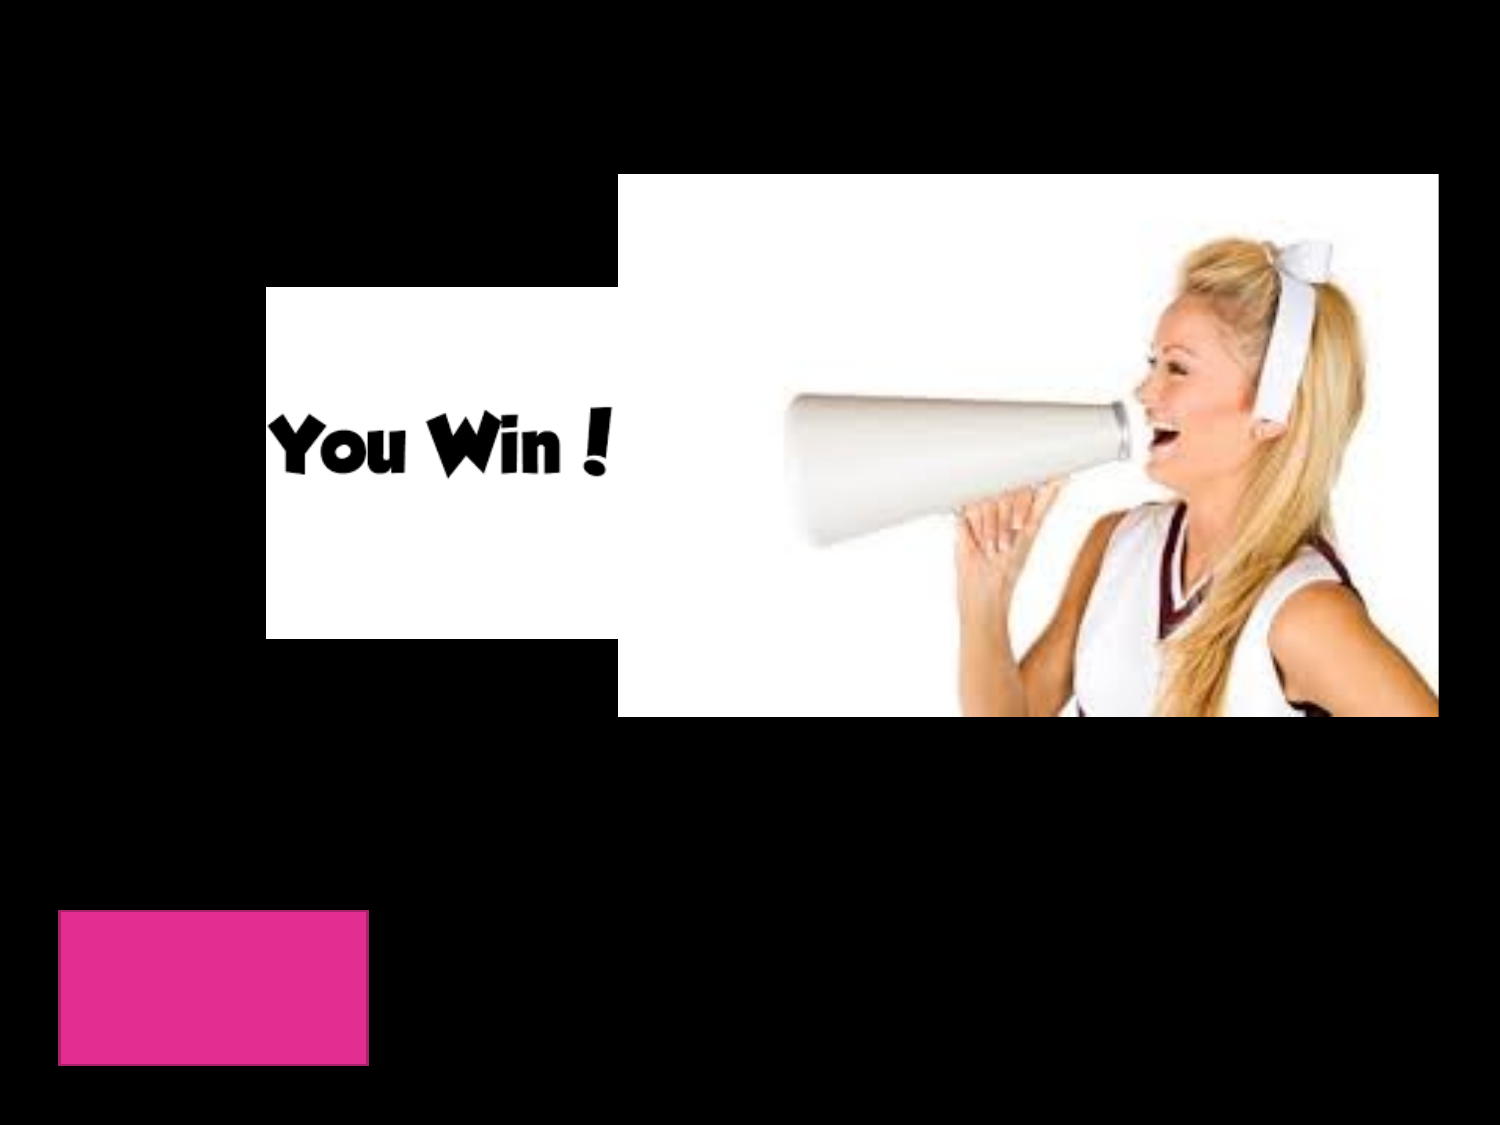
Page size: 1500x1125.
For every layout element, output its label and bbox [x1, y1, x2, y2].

text_box [58, 910, 369, 1066]
picture [266, 172, 1439, 717]
